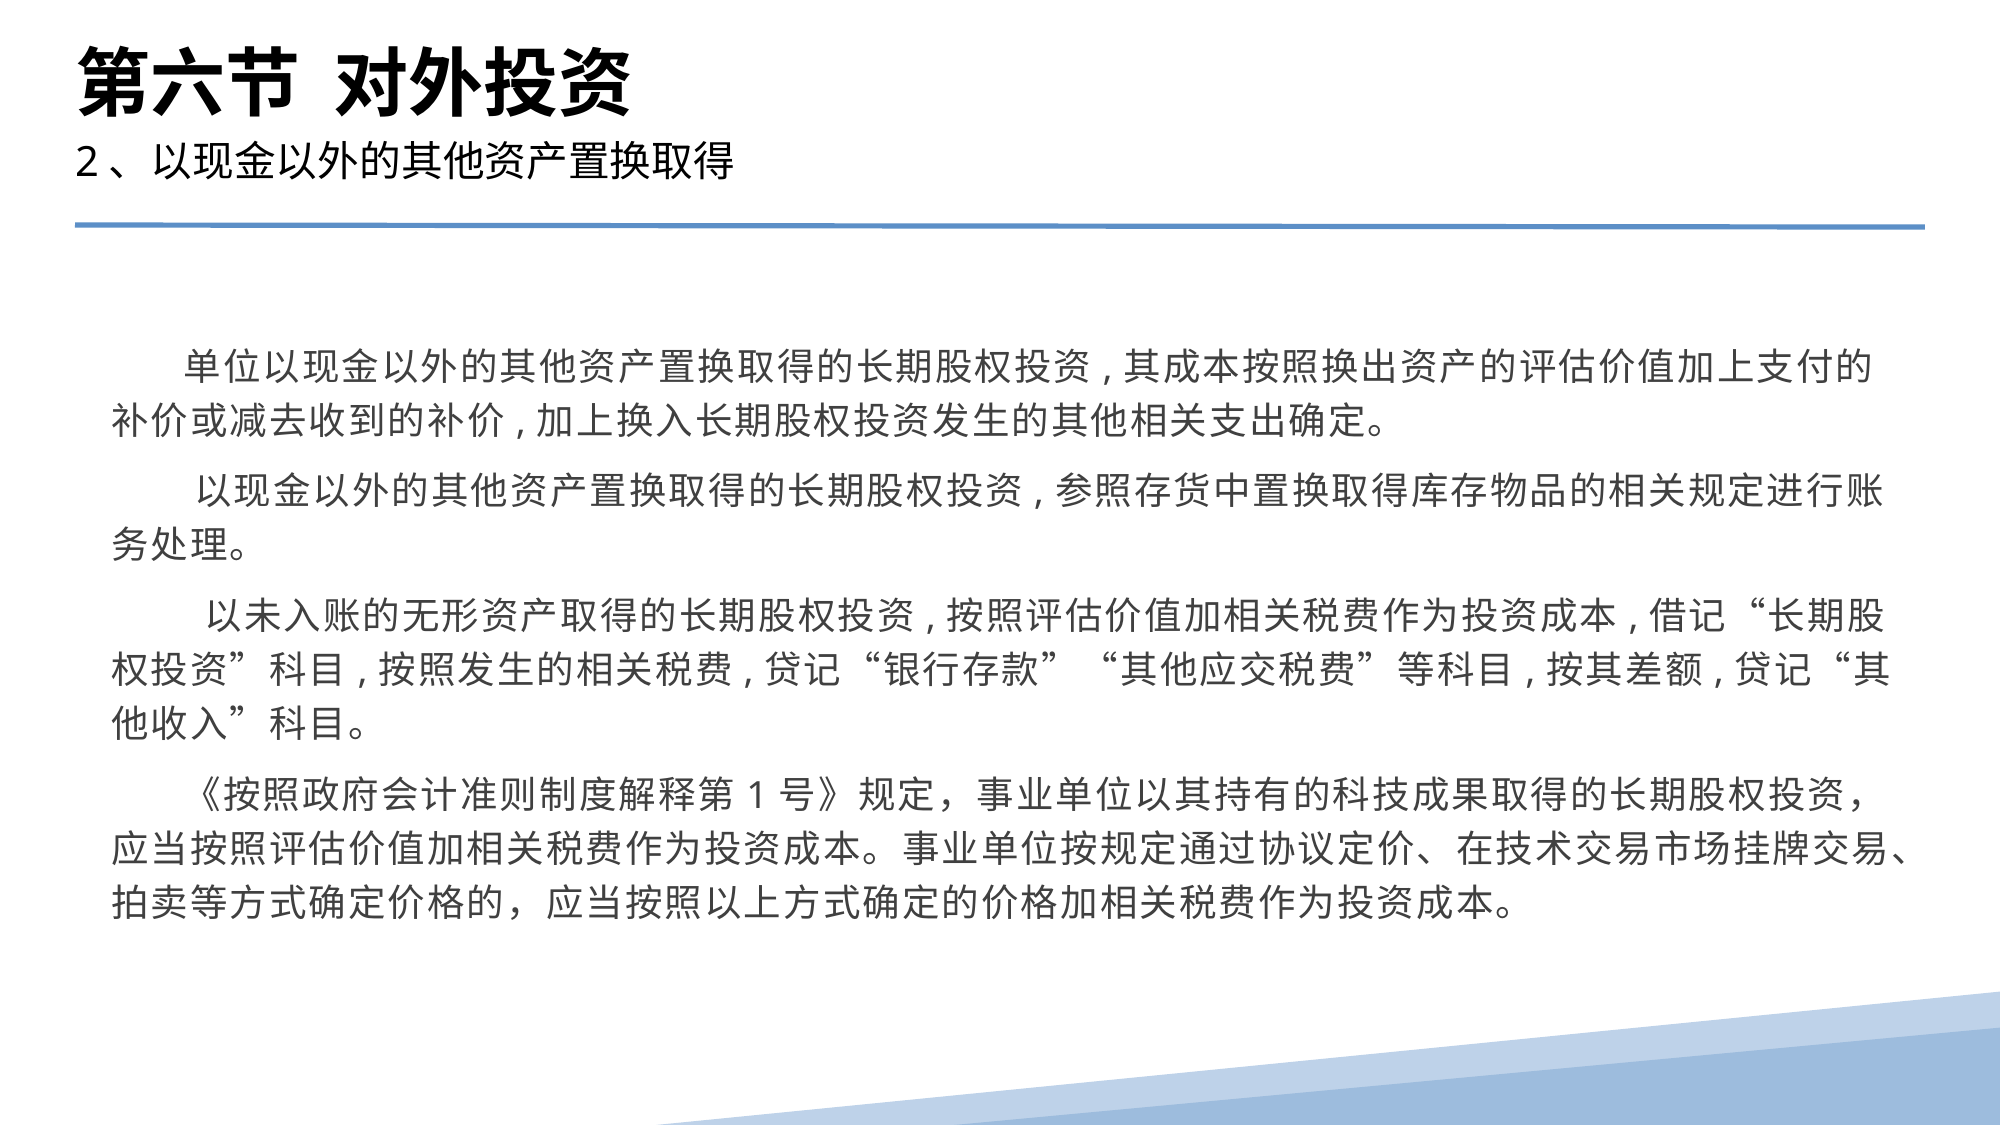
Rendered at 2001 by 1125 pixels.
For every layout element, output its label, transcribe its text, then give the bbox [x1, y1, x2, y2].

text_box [656, 991, 2000, 1125]
text_box 2、以现金以外的其他资产置换取得 [75, 124, 1925, 200]
text_box 第六节 对外投资 [75, 24, 1925, 124]
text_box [74, 224, 1925, 228]
text_box 单位以现金以外的其他资产置换取得的长期股权投资,其成本按照换出资产的评估价值加上支付的补价或减去收到的补价,加上换入长期股权投资发生的其他相关支出确定。 以现金以外的其他资产置换取得的长期股权投资,参照存货中置换取得库存物品的相关规定进行账务处理。 以未入账的无形资产取得的长期股权投资,按照评估价值加相关税费作为投资成本,借记“长期股权投资”科目,按照发生的相关税费,贷记“银行存款”“其他应交税费”等科目,按其差额,贷记“其他收入”科目。 《按照政府会计准则制度解释第1号》规定，事业单位以其持有的科技成果取得的长期股权投资，应当按照评估价值加相关税费作为投资成本。事业单位按规定通过协议定价、在技术交易市场挂牌交易、拍卖等方式确定价格的，应当按照以上方式确定的价格加相关税费作为投资成本。 [100, 236, 1925, 1021]
